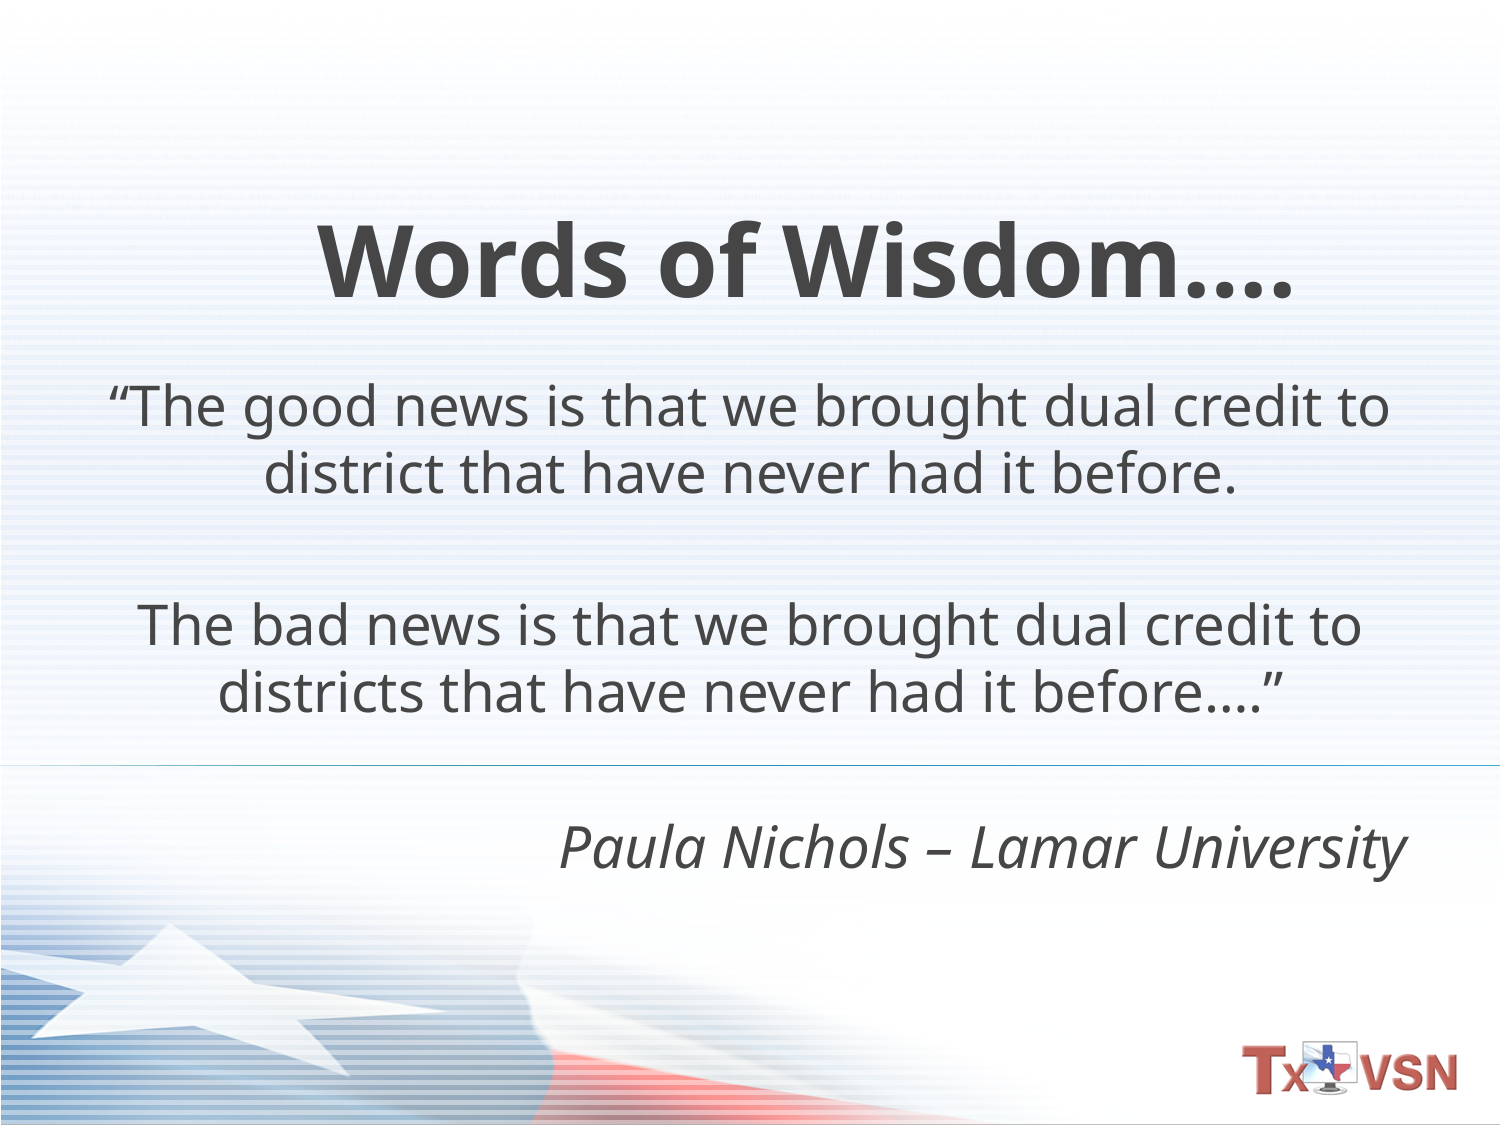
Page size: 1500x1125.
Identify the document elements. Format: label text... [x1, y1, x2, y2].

title Words of Wisdom…. [0, 24, 1313, 326]
subtitle “The good news is that we brought dual credit to district that have never had it before. The bad news is that we brought dual credit to districts that have never had it before….” Paula Nichols – Lamar University [87, 362, 1425, 963]
picture [0, 0, 1500, 1125]
